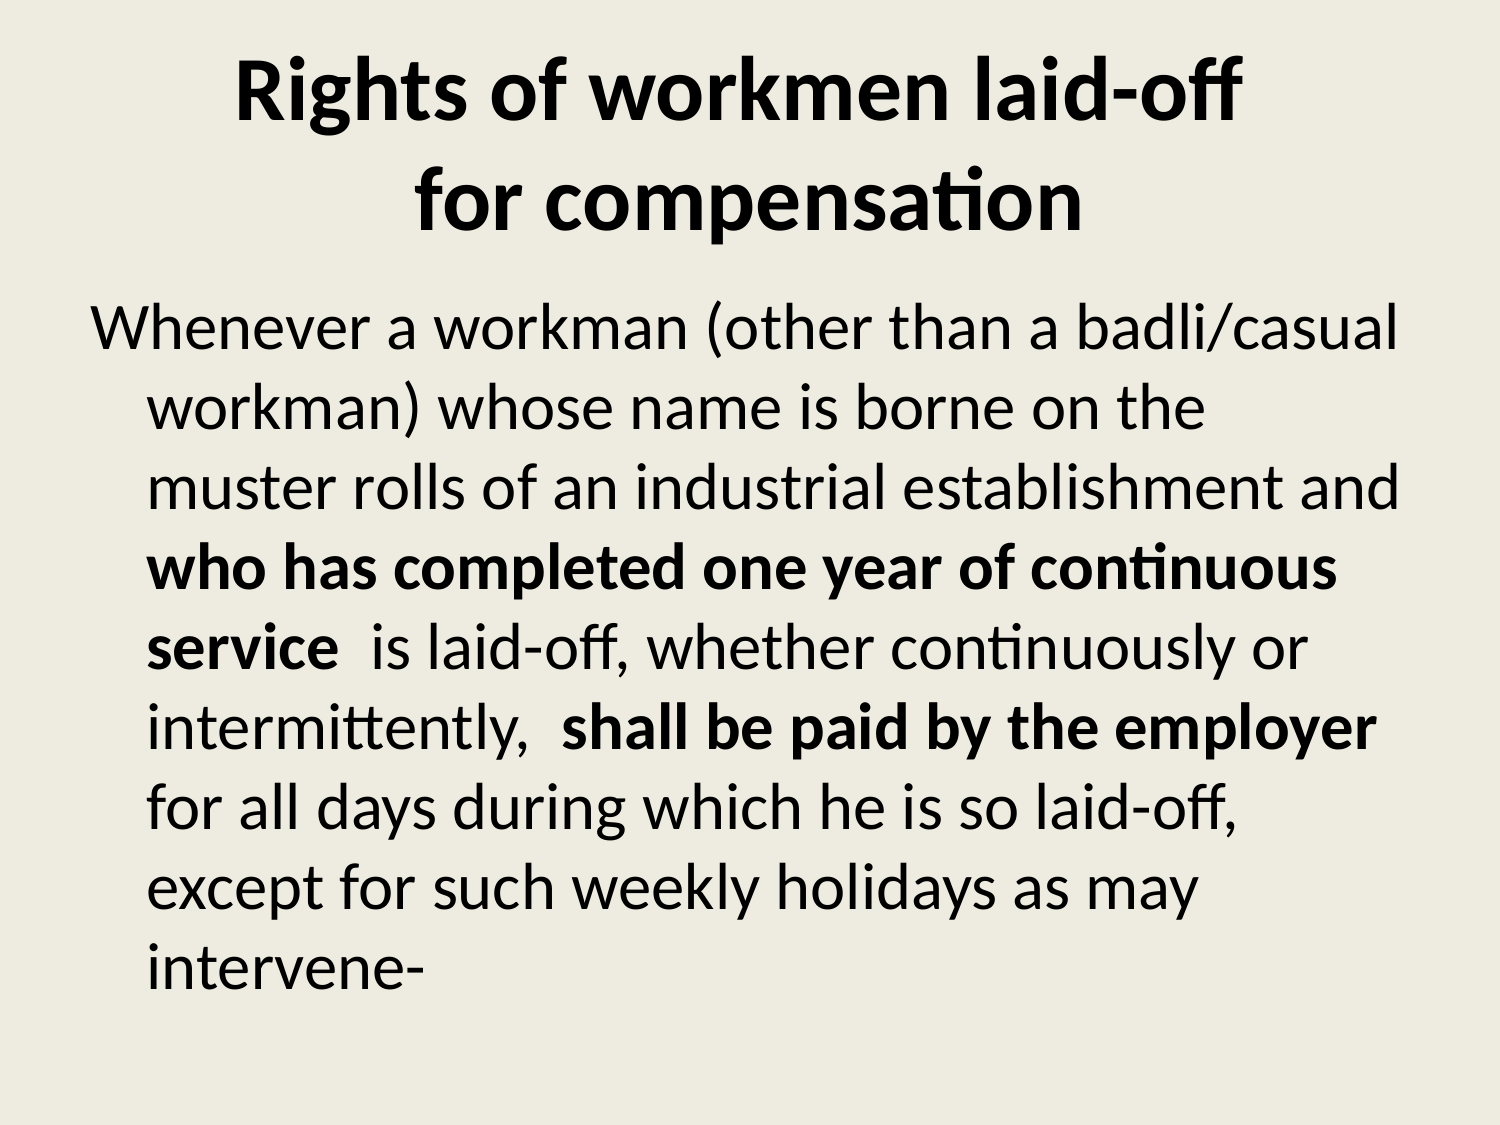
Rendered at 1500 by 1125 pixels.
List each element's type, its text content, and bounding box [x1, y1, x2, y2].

list Whenever a workman (other than a badli/casual workman) whose name is borne on the muster rolls of an industrial establishment and who has completed one year of continuous service is laid-off, whether continuously or intermittently, shall be paid by the employer for all days during which he is so laid-off, except for such weekly holidays as may intervene- [75, 275, 1425, 1075]
title Rights of workmen laid-off for compensation [75, 45, 1425, 233]
